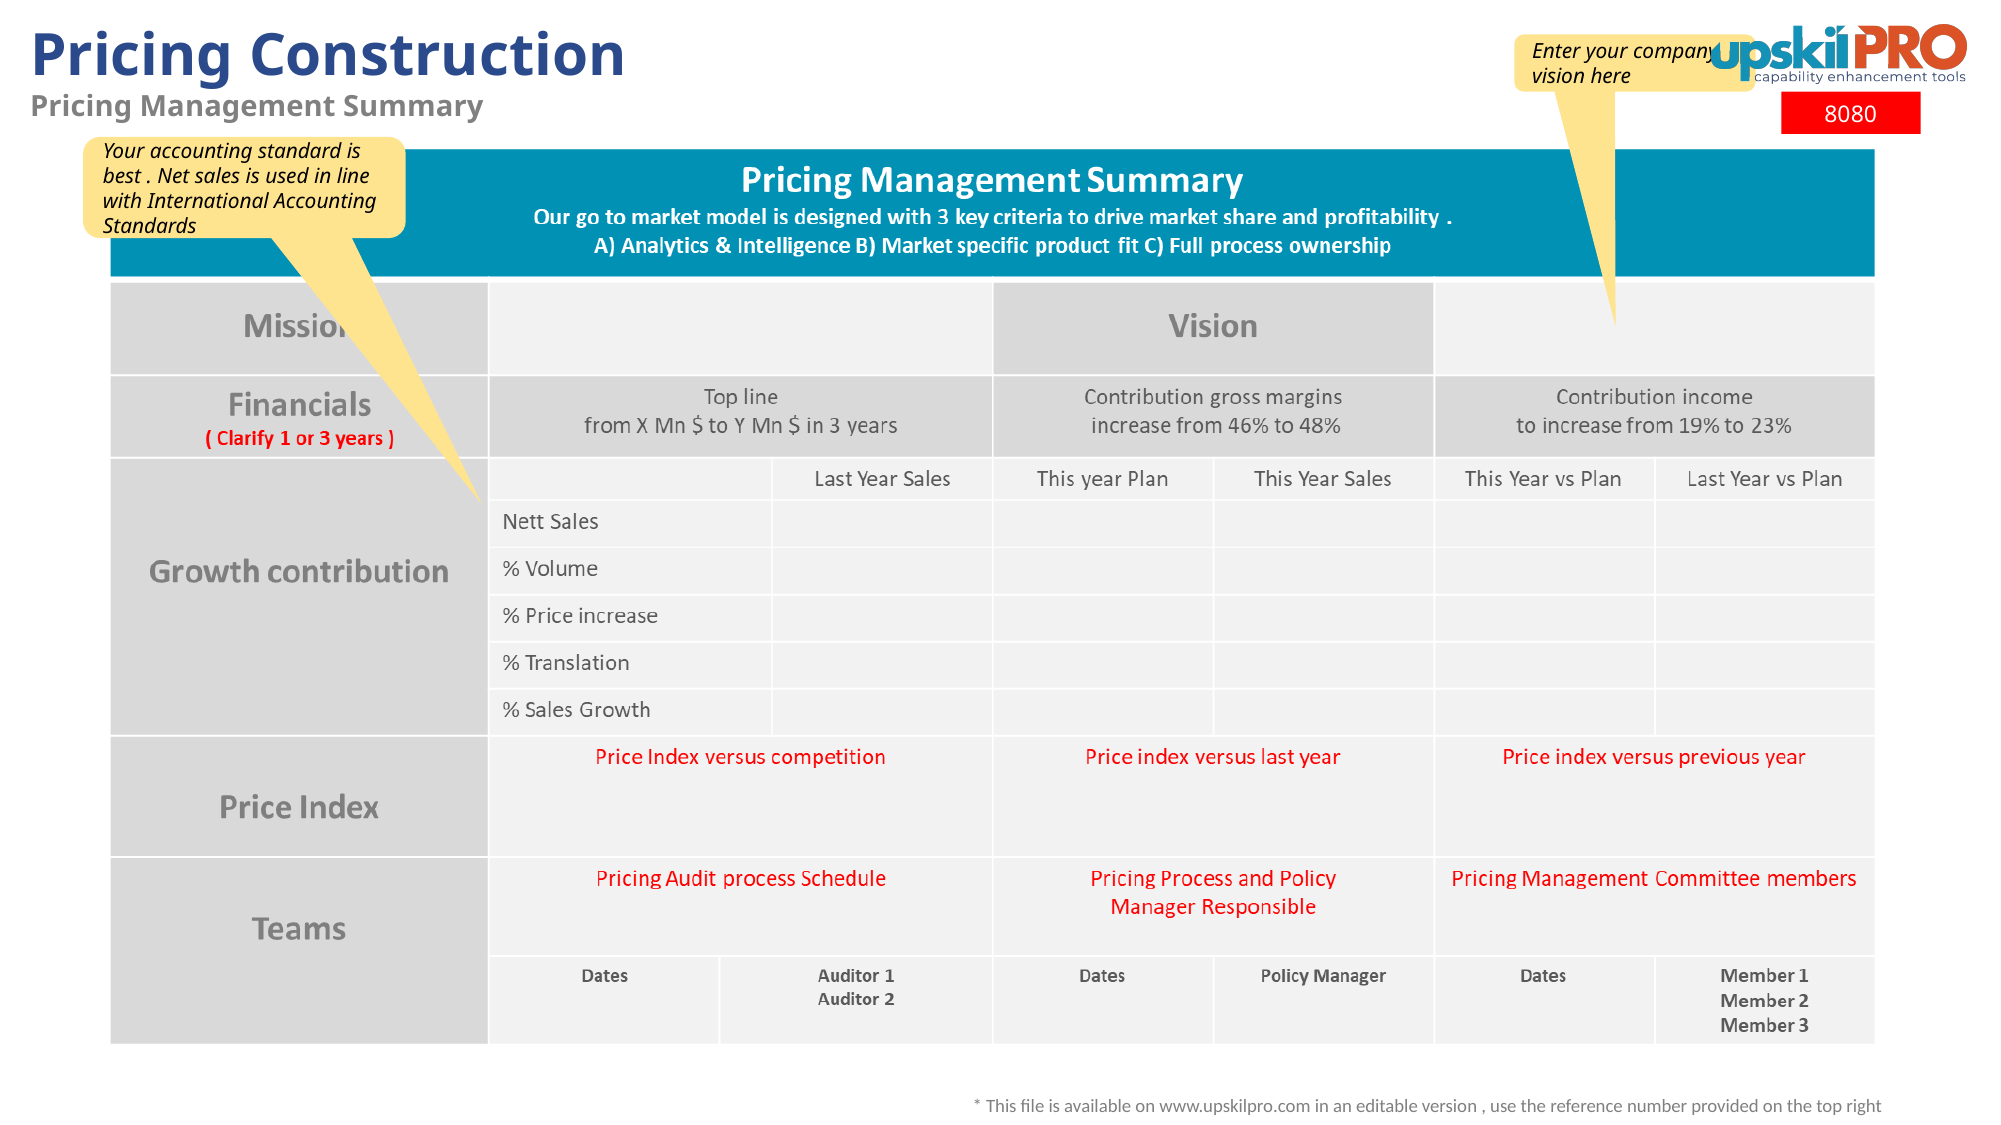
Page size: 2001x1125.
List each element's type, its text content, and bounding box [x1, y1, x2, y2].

text_box Pricing Construction Pricing Management Summary [15, 10, 1595, 165]
text_box * This file is available on www.upskilpro.com in an editable version , use the reference number provided on the top right [851, 1086, 1901, 1124]
picture [108, 143, 1879, 1050]
text_box Enter your company vision here [1514, 34, 1755, 143]
text_box 8080 [1781, 91, 1921, 134]
text_box Your accounting standard is best . Net sales is used in line with International Accounting Standards [83, 136, 402, 239]
picture [1711, 24, 1967, 85]
